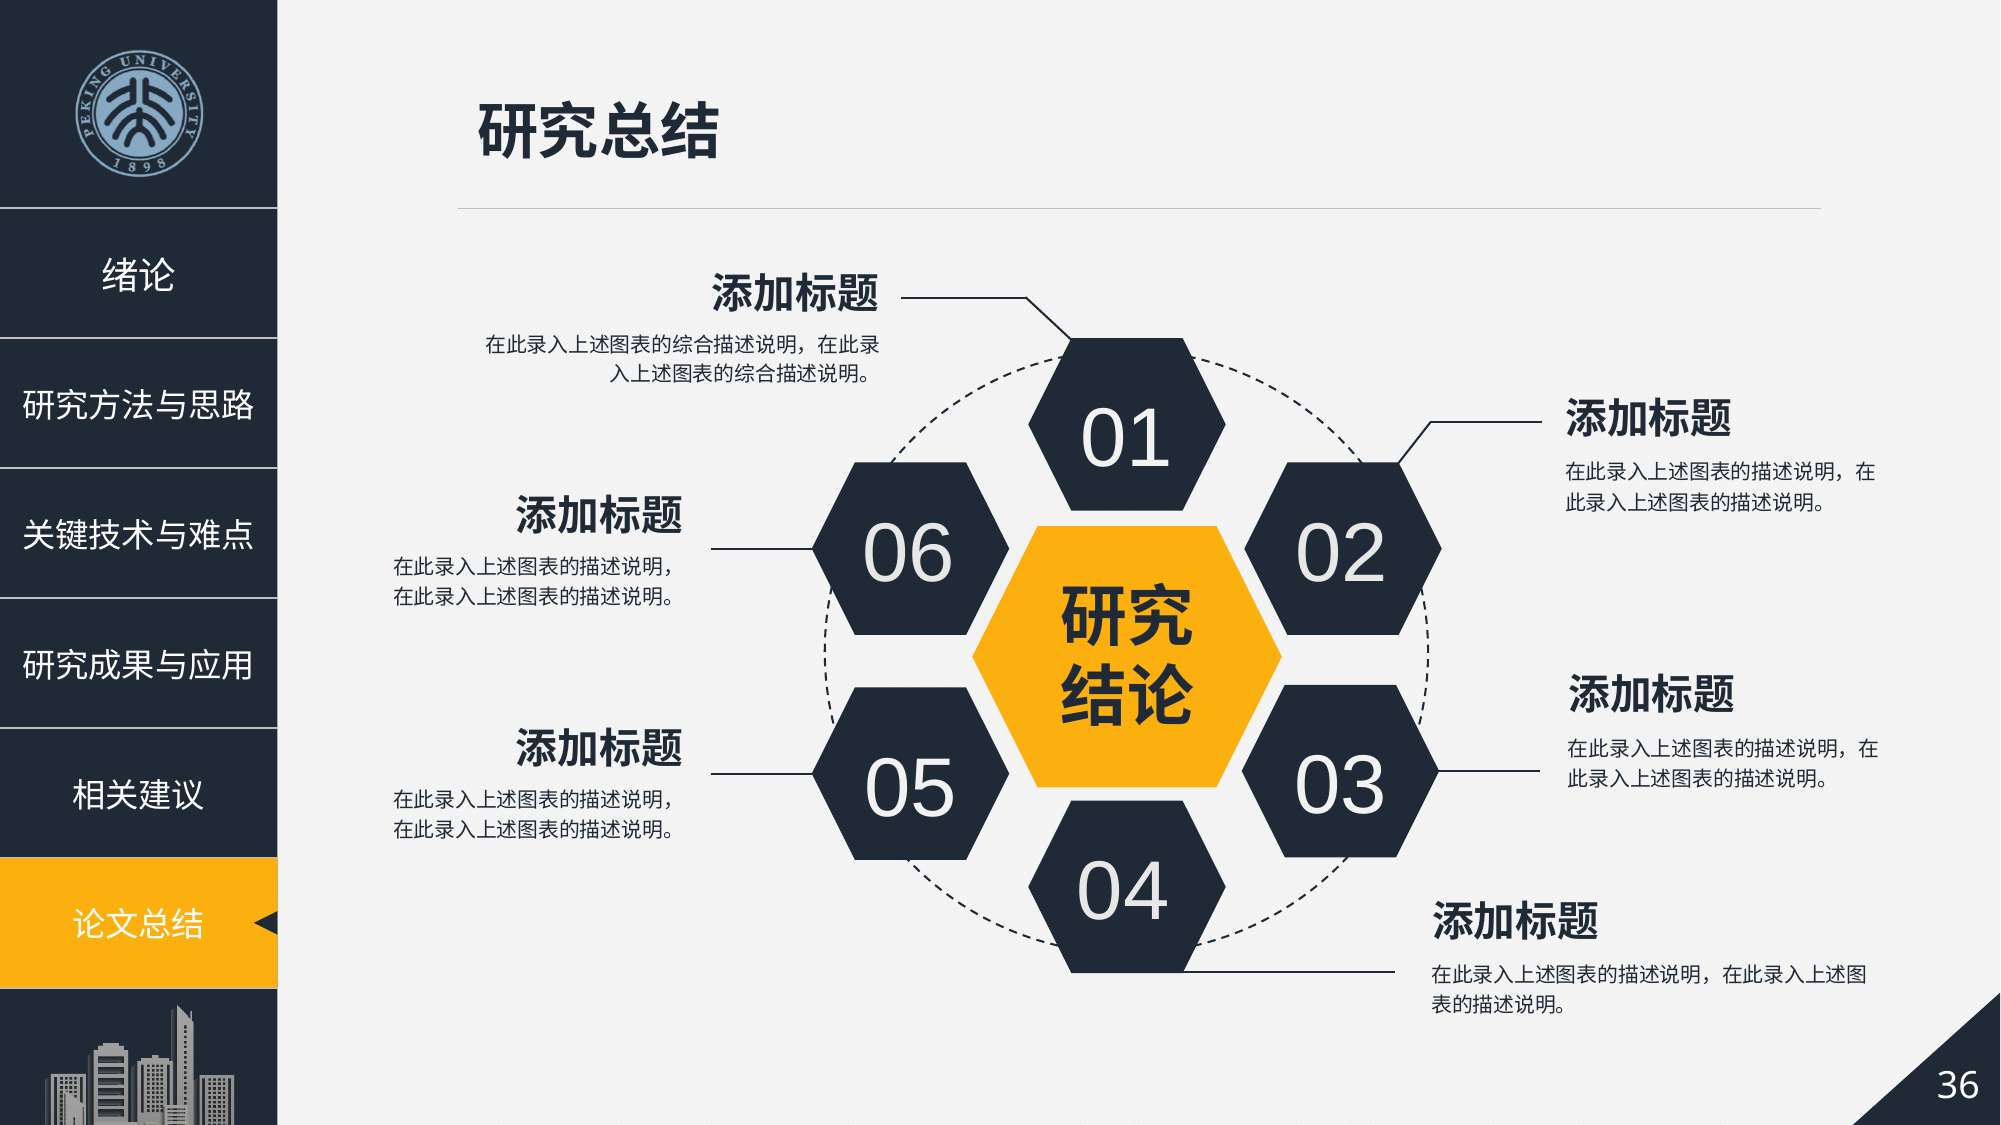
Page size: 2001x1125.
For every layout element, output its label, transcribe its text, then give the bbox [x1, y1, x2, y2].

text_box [1028, 338, 1226, 511]
text_box 添加标题 [500, 714, 698, 773]
text_box 添加标题 [500, 481, 698, 541]
text_box [823, 635, 972, 687]
text_box 在此录入上述图表的描述说明，在此录入上述图表的描述说明。 [1416, 949, 1885, 1025]
text_box 添加标题 [1553, 660, 1751, 722]
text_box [1244, 462, 1442, 635]
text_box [811, 462, 1010, 635]
text_box 在此录入上述图表的描述说明，在此录入上述图表的描述说明。 [370, 541, 699, 616]
text_box 在此录入上述图表的描述说明，在此录入上述图表的描述说明。 [1552, 722, 1904, 798]
text_box 添加标题 [1417, 887, 1615, 949]
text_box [901, 297, 1072, 341]
text_box 添加标题 [696, 258, 894, 318]
text_box 添加标题 [1550, 384, 1748, 446]
text_box 研究总结 [462, 84, 737, 173]
text_box [1282, 635, 1430, 684]
text_box [890, 366, 1363, 526]
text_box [972, 526, 1282, 788]
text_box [1397, 421, 1543, 465]
text_box [906, 788, 1348, 939]
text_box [1028, 800, 1226, 974]
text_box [1241, 684, 1440, 858]
picture [16, 1004, 260, 1125]
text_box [811, 687, 1010, 860]
text_box 在此录入上述图表的描述说明，在此录入上述图表的描述说明。 [1549, 446, 1902, 522]
text_box 在此录入上述图表的综合描述说明，在此录入上述图表的综合描述说明。 [460, 318, 895, 394]
text_box 在此录入上述图表的描述说明，在此录入上述图表的描述说明。 [370, 773, 699, 849]
